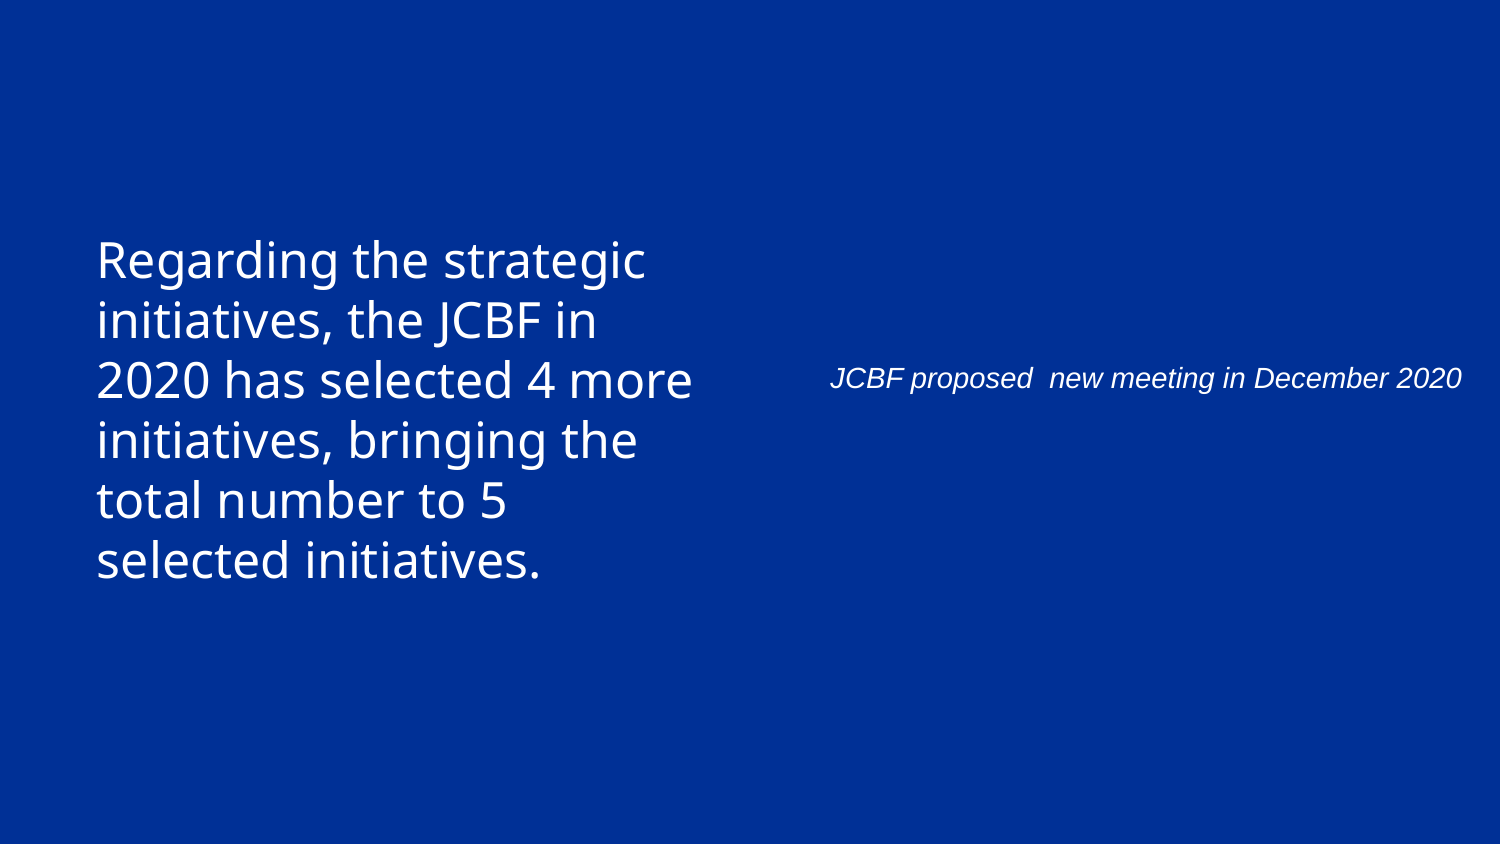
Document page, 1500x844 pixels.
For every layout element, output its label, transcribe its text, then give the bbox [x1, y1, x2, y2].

title Regarding the strategic initiatives, the JCBF in 2020 has selected 4 more initiatives, bringing the total number to 5 selected initiatives. [81, 72, 711, 744]
text_box JCBF proposed new meeting in December 2020 [815, 352, 1478, 403]
